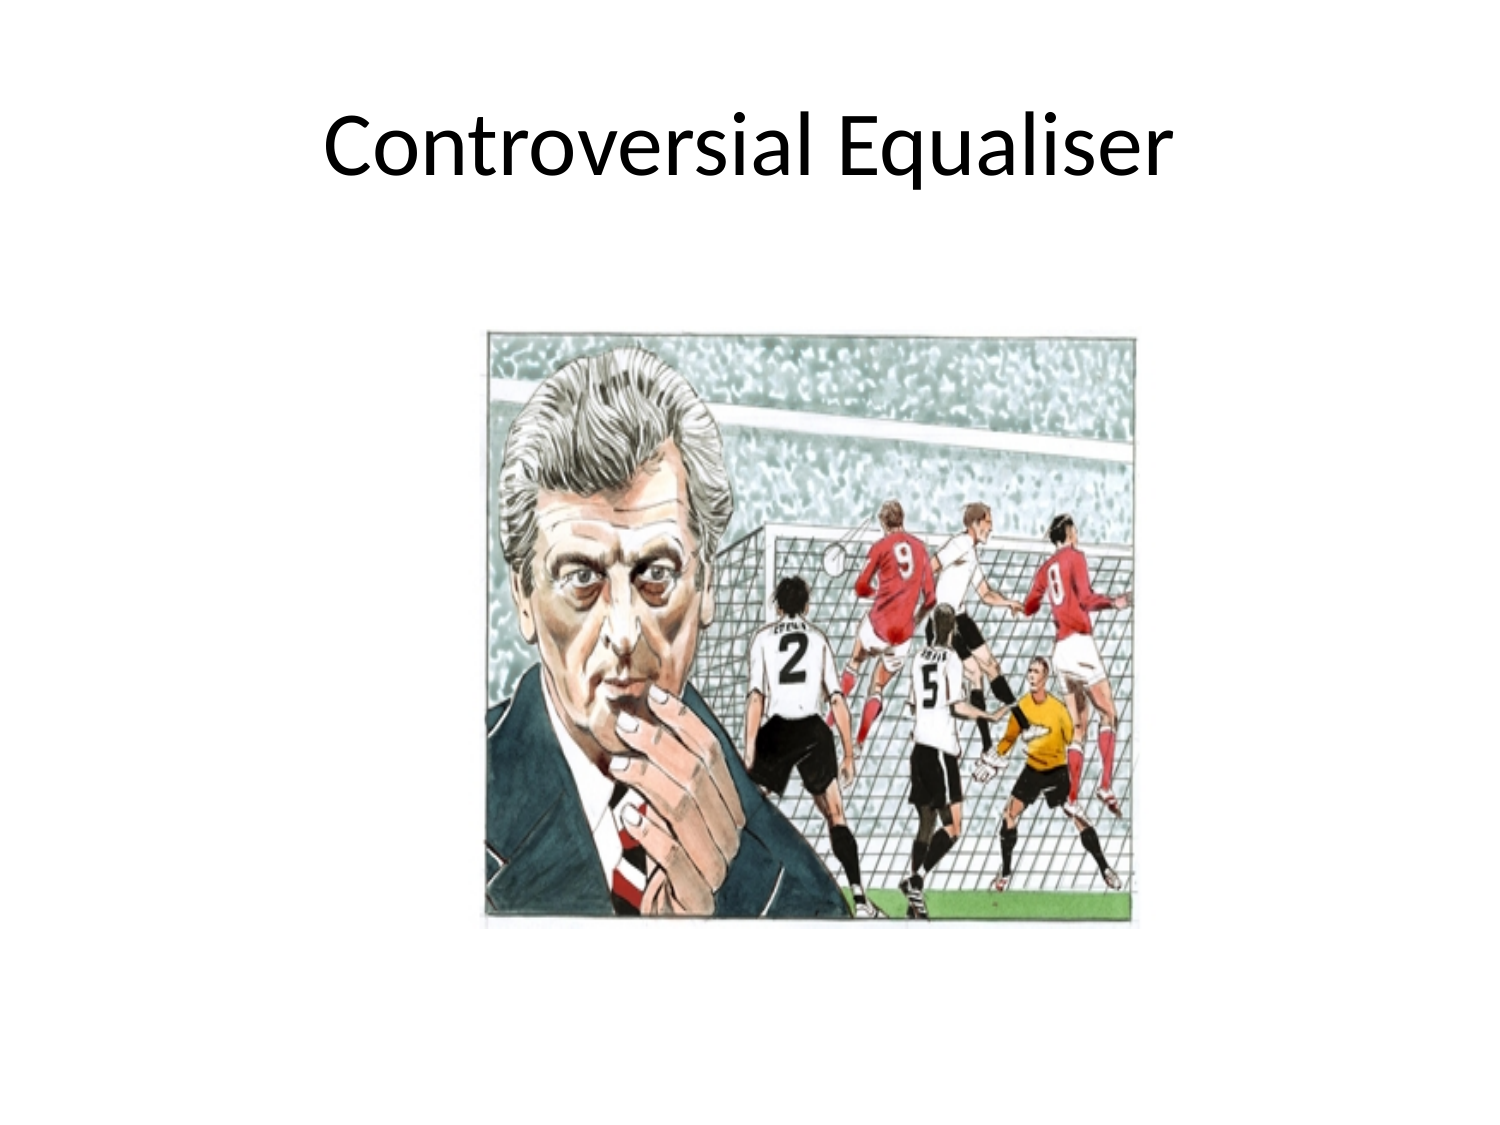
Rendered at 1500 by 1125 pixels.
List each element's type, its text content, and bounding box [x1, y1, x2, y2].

title Controversial Equaliser [75, 45, 1425, 233]
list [359, 326, 1188, 929]
